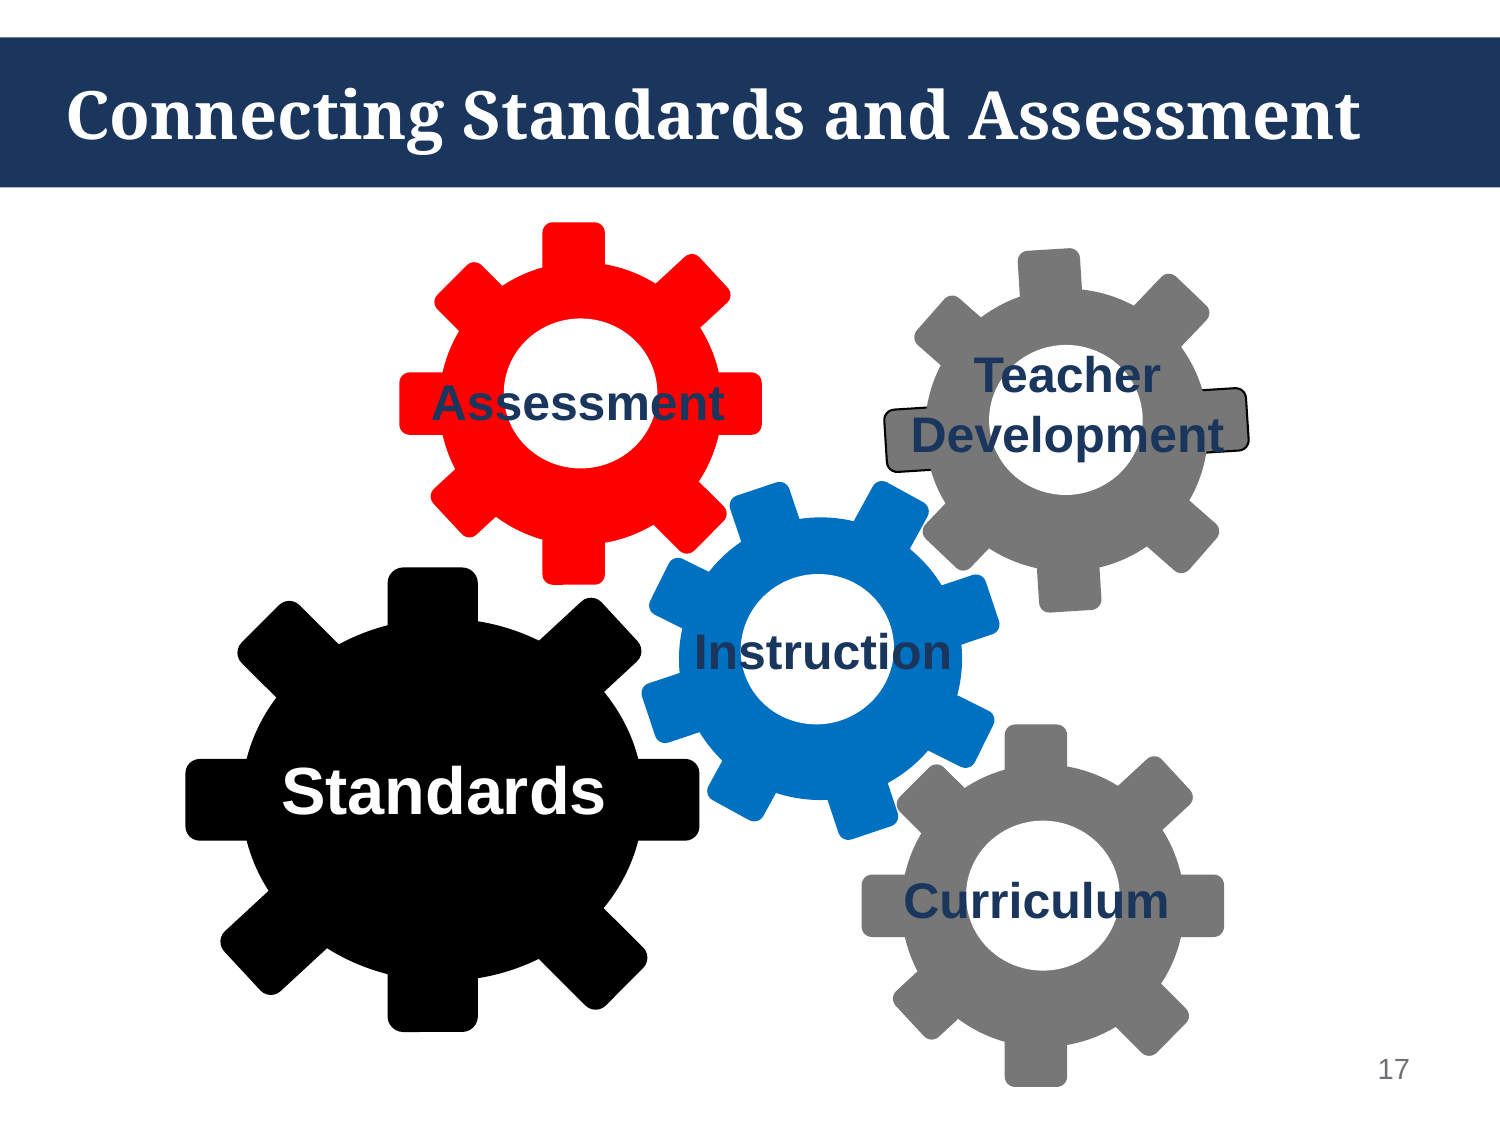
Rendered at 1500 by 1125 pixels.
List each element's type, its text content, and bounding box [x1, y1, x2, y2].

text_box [399, 222, 762, 568]
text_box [863, 240, 1271, 612]
slide_number 17 [1350, 1042, 1425, 1103]
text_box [639, 469, 1004, 843]
title Connecting Standards and Assessment [50, 37, 1413, 188]
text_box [861, 724, 1225, 1087]
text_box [174, 568, 699, 1031]
